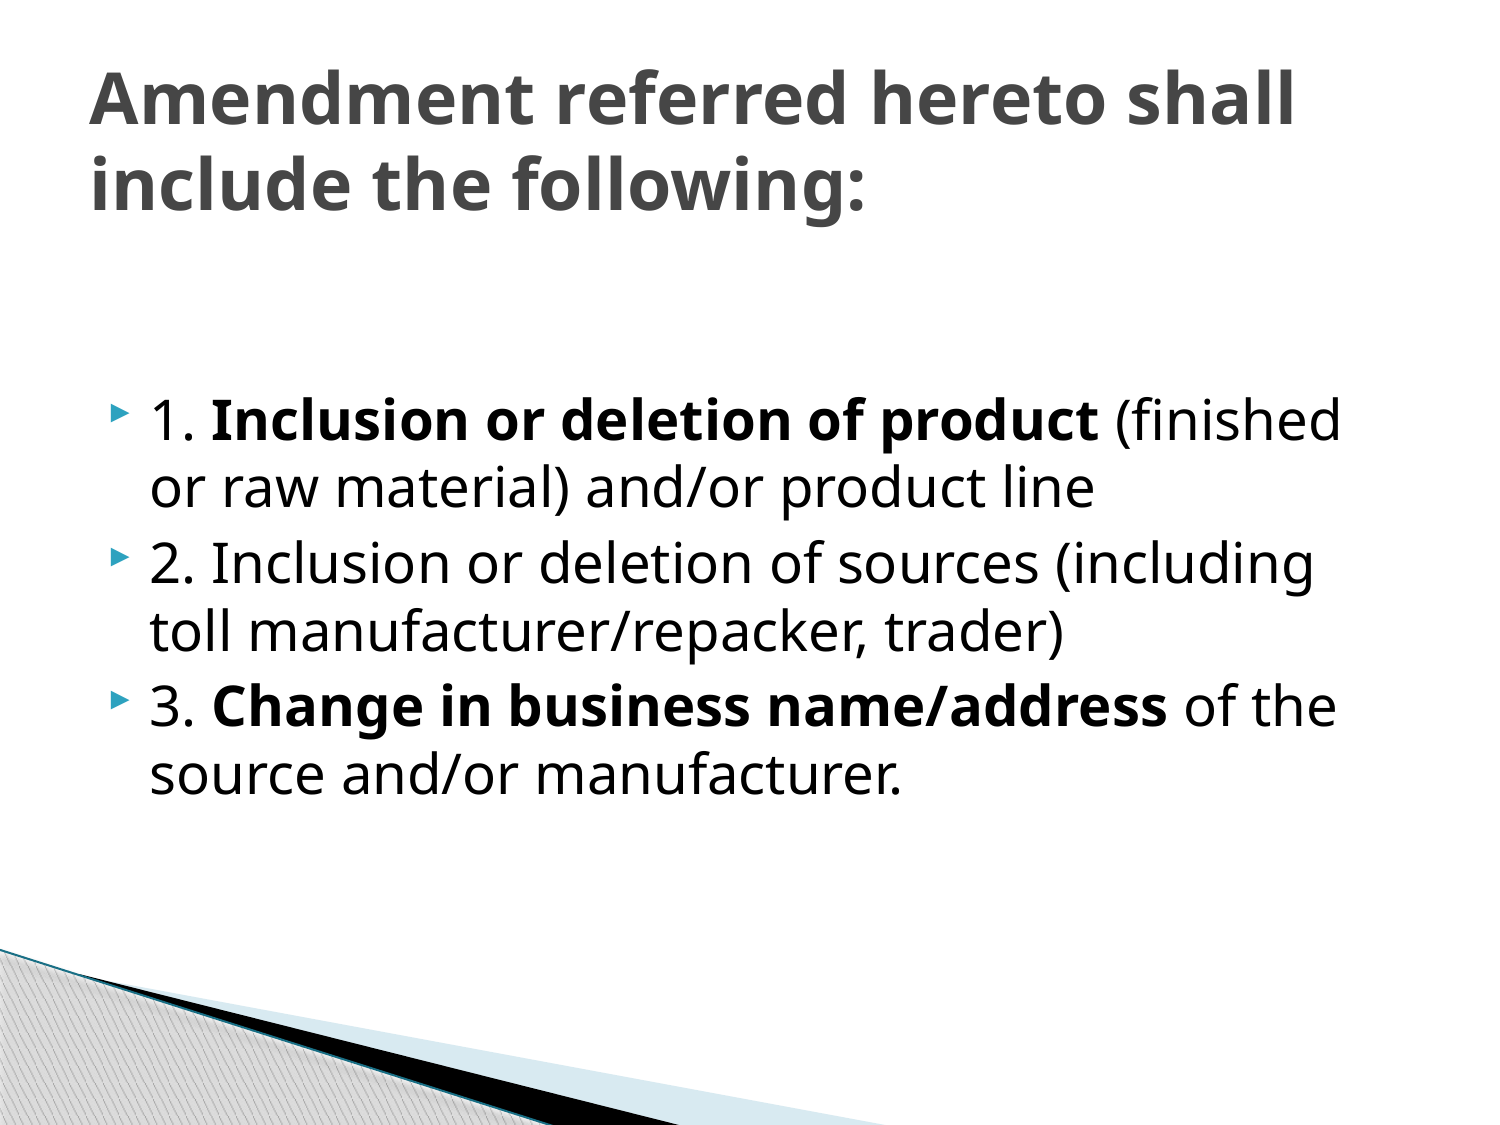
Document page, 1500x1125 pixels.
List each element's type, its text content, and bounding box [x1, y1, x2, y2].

title Amendment referred hereto shall include the following: [75, 45, 1425, 233]
list 1. Inclusion or deletion of product (finished or raw material) and/or product line 2. Inclusion or deletion of sources (including toll manufacturer/repacker, trader) 3. Change in business name/address of the source and/or manufacturer. [75, 233, 1425, 986]
